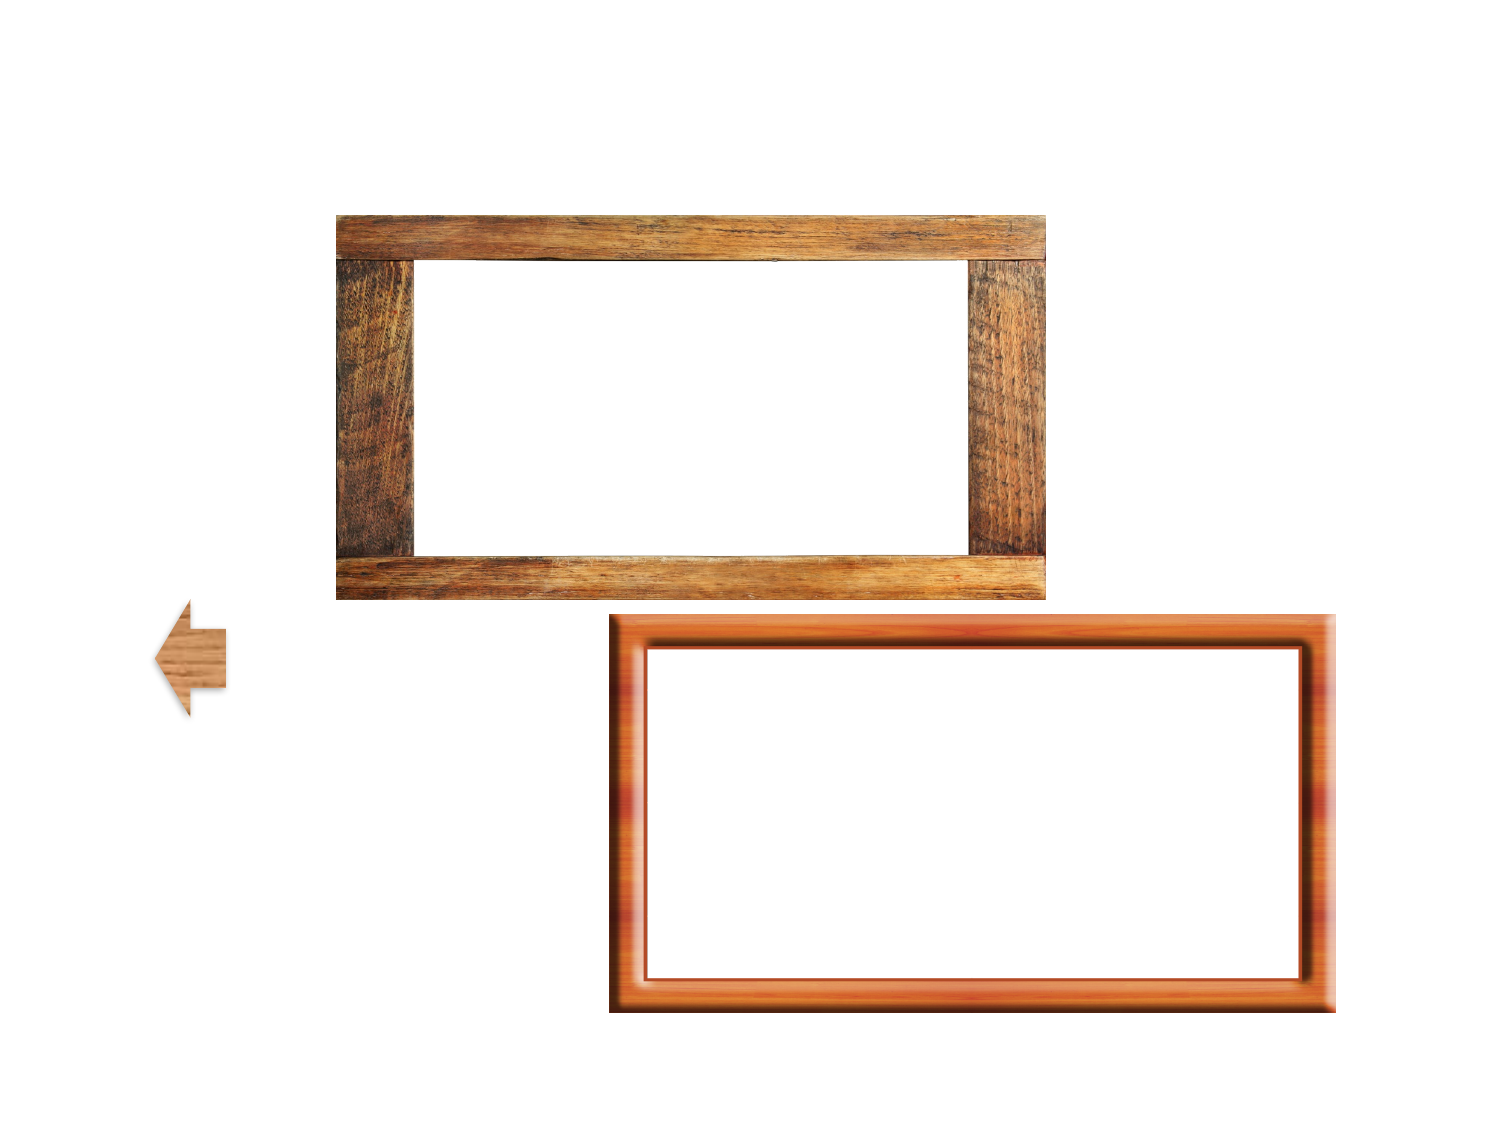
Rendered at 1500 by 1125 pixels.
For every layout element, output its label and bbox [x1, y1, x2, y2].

picture [336, 215, 1046, 600]
picture [609, 613, 1336, 1014]
text_box [154, 599, 226, 718]
